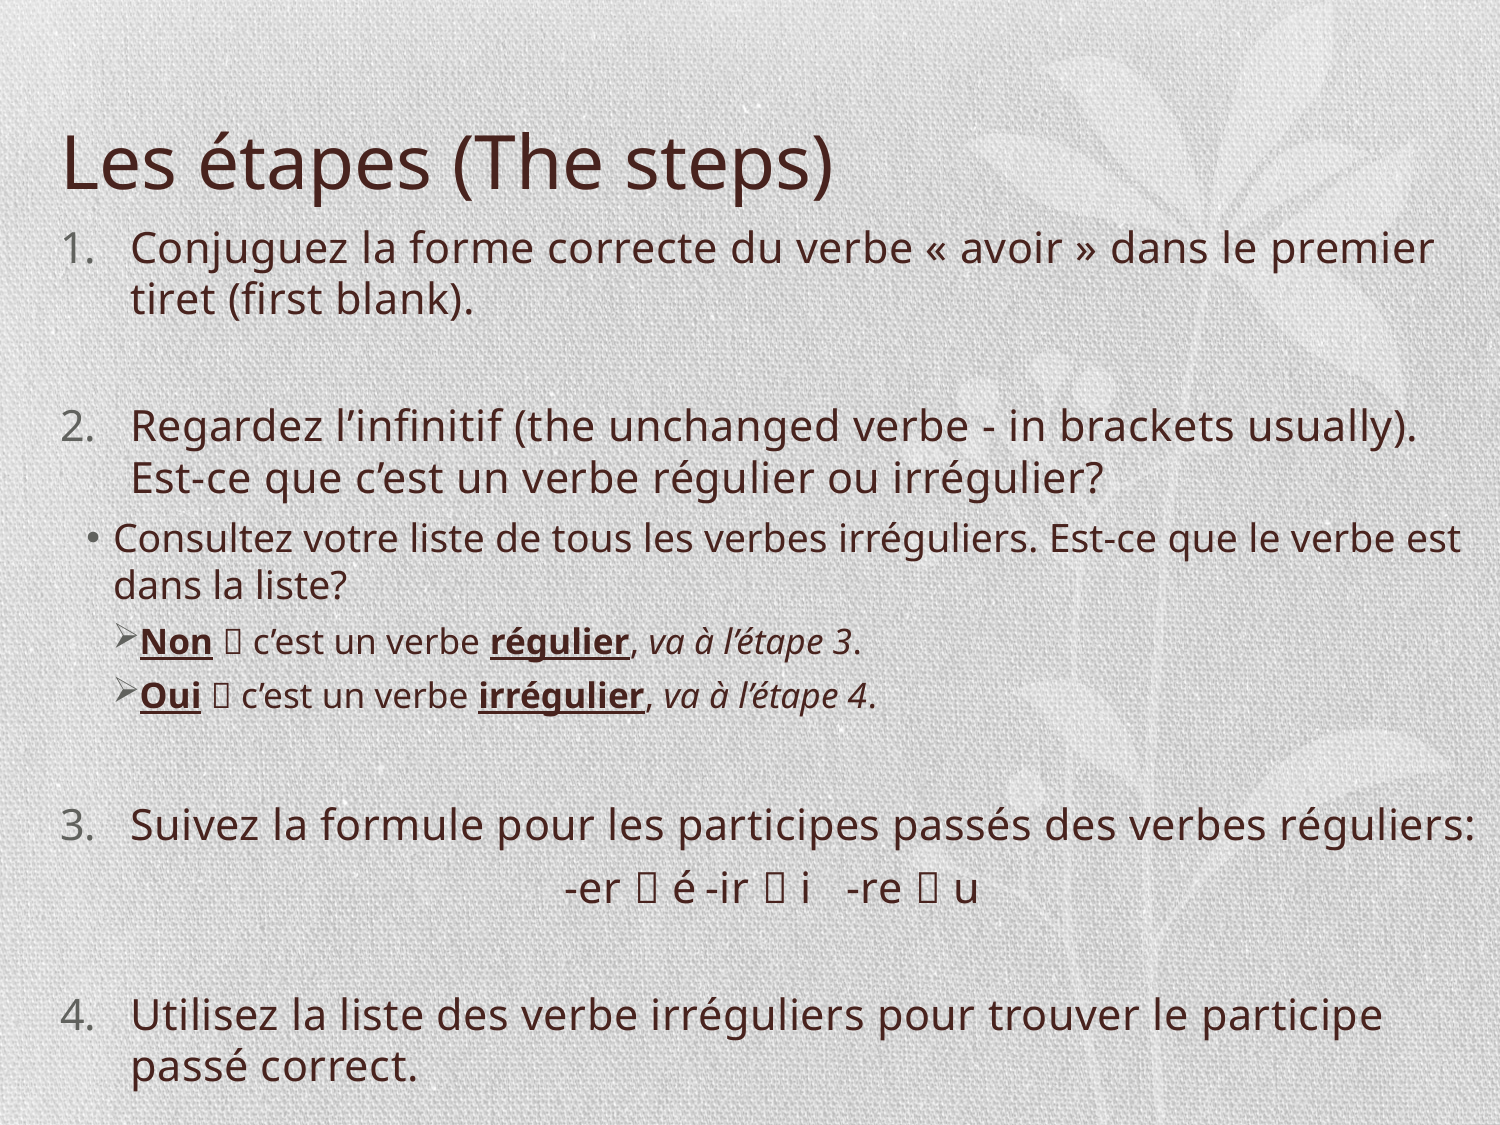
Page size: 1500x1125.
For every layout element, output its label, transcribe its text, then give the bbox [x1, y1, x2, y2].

list Conjuguez la forme correcte du verbe « avoir » dans le premier tiret (first blank). Regardez l’infinitif (the unchanged verbe - in brackets usually). Est-ce que c’est un verbe régulier ou irrégulier? Consultez votre liste de tous les verbes irréguliers. Est-ce que le verbe est dans la liste? Non  c’est un verbe régulier, va à l’étape 3. Oui  c’est un verbe irrégulier, va à l’étape 4. Suivez la formule pour les participes passés des verbes réguliers: -er  é -ir  i -re  u Utilisez la liste des verbe irréguliers pour trouver le participe passé correct. [45, 213, 1500, 1125]
title Les étapes (The steps) [45, 37, 1455, 213]
